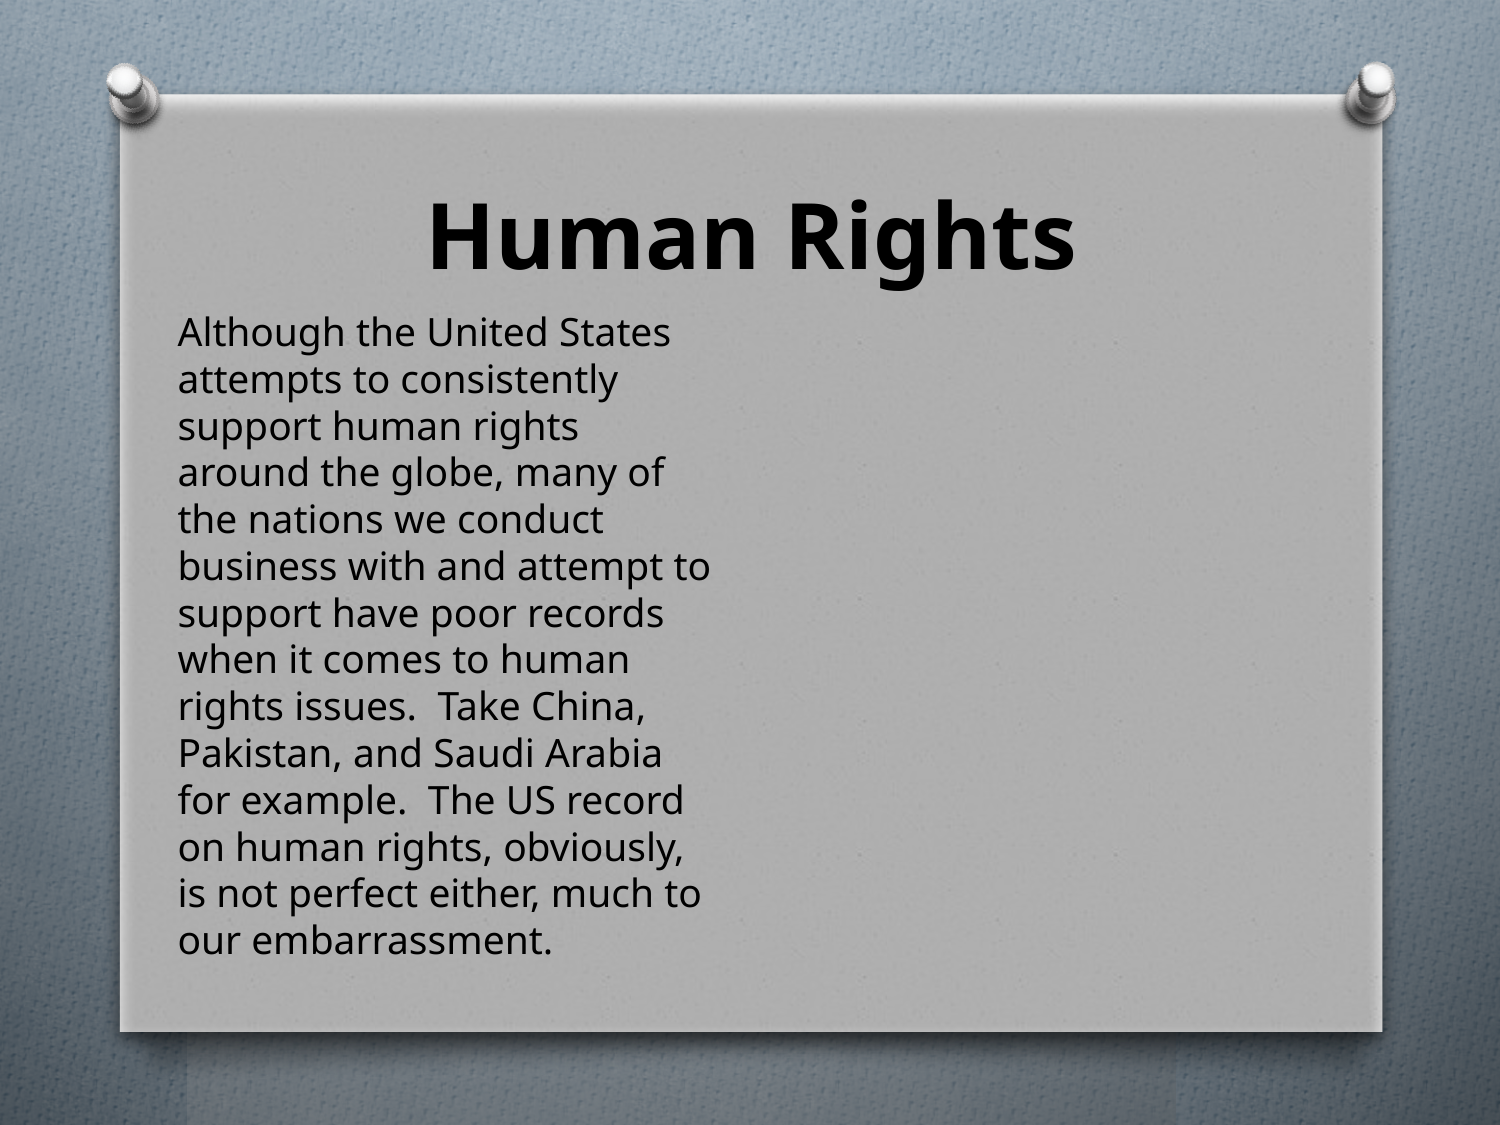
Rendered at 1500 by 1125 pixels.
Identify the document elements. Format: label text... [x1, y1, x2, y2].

list Although the United States attempts to consistently support human rights around the globe, many of the nations we conduct business with and attempt to support have poor records when it comes to human rights issues. Take China, Pakistan, and Saudi Arabia for example. The US record on human rights, obviously, is not perfect either, much to our embarrassment. [162, 299, 738, 1013]
title Human Rights [179, 134, 1323, 332]
picture [1317, 35, 1439, 156]
picture [75, 29, 198, 153]
